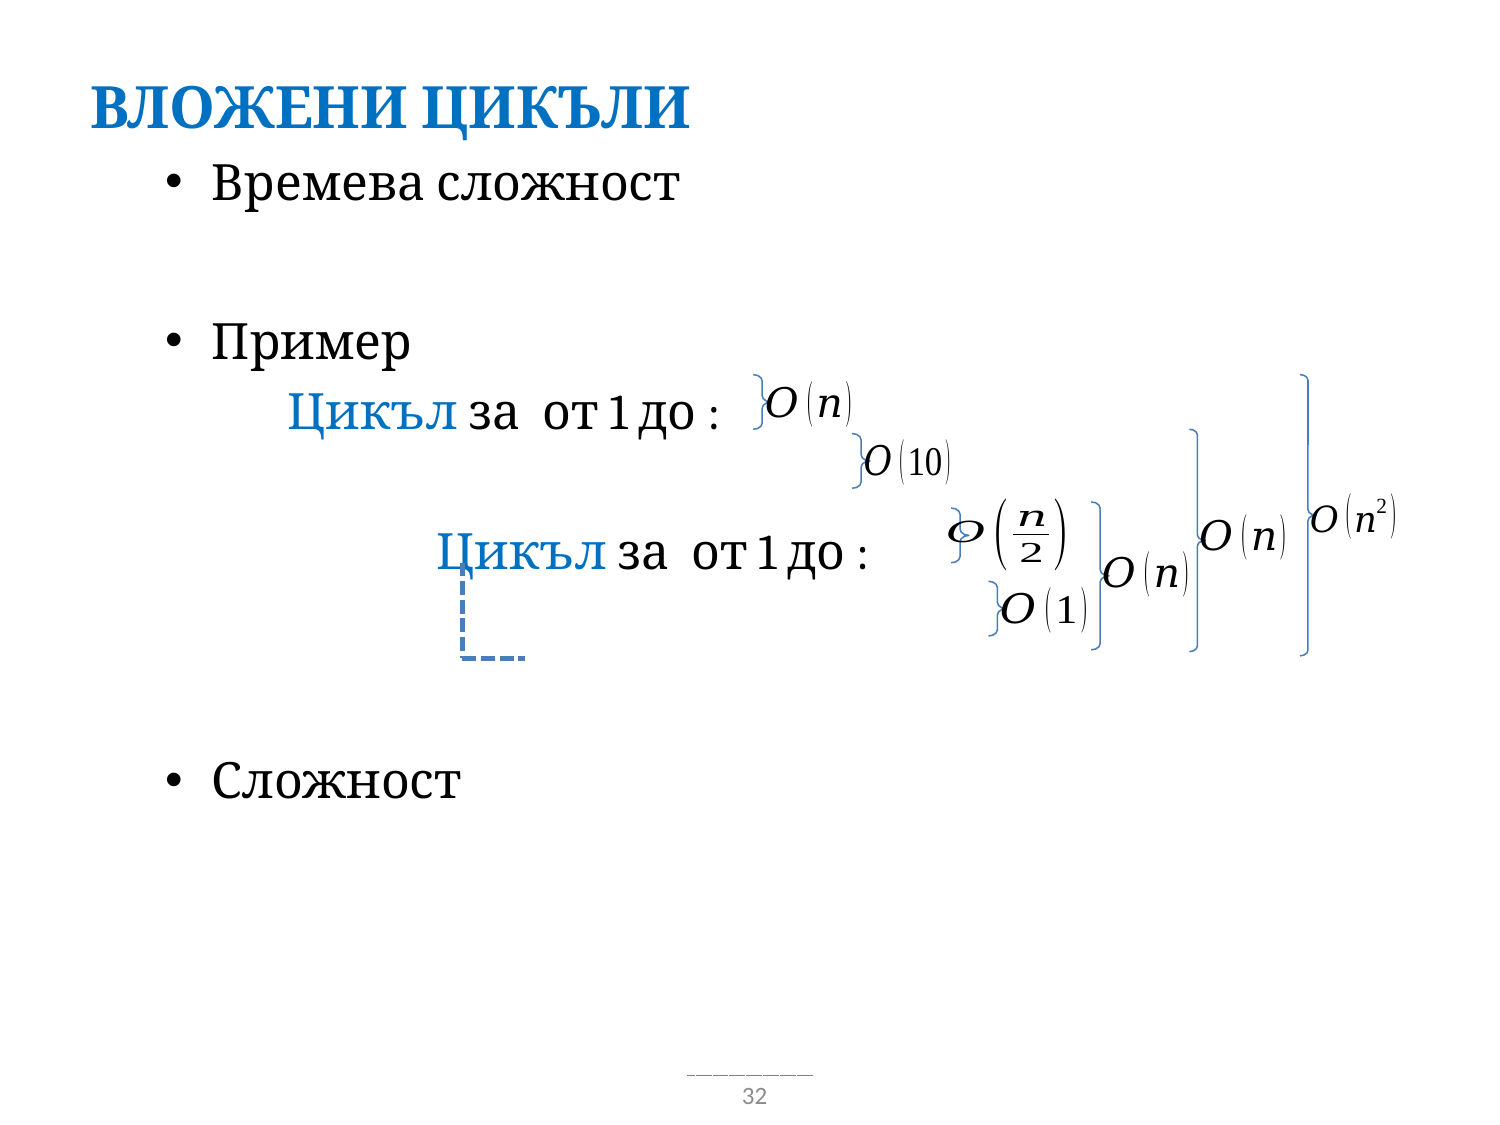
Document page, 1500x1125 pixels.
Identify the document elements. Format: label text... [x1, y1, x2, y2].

text_box [1091, 501, 1103, 651]
text_box [951, 507, 961, 527]
text_box [1299, 373, 1313, 657]
text_box [852, 432, 865, 490]
text_box [954, 524, 970, 541]
text_box [753, 373, 767, 431]
slide_number 32 [579, 1065, 930, 1125]
text_box [988, 580, 1002, 637]
text_box [1189, 428, 1201, 653]
text_box [951, 540, 961, 564]
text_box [462, 562, 526, 659]
